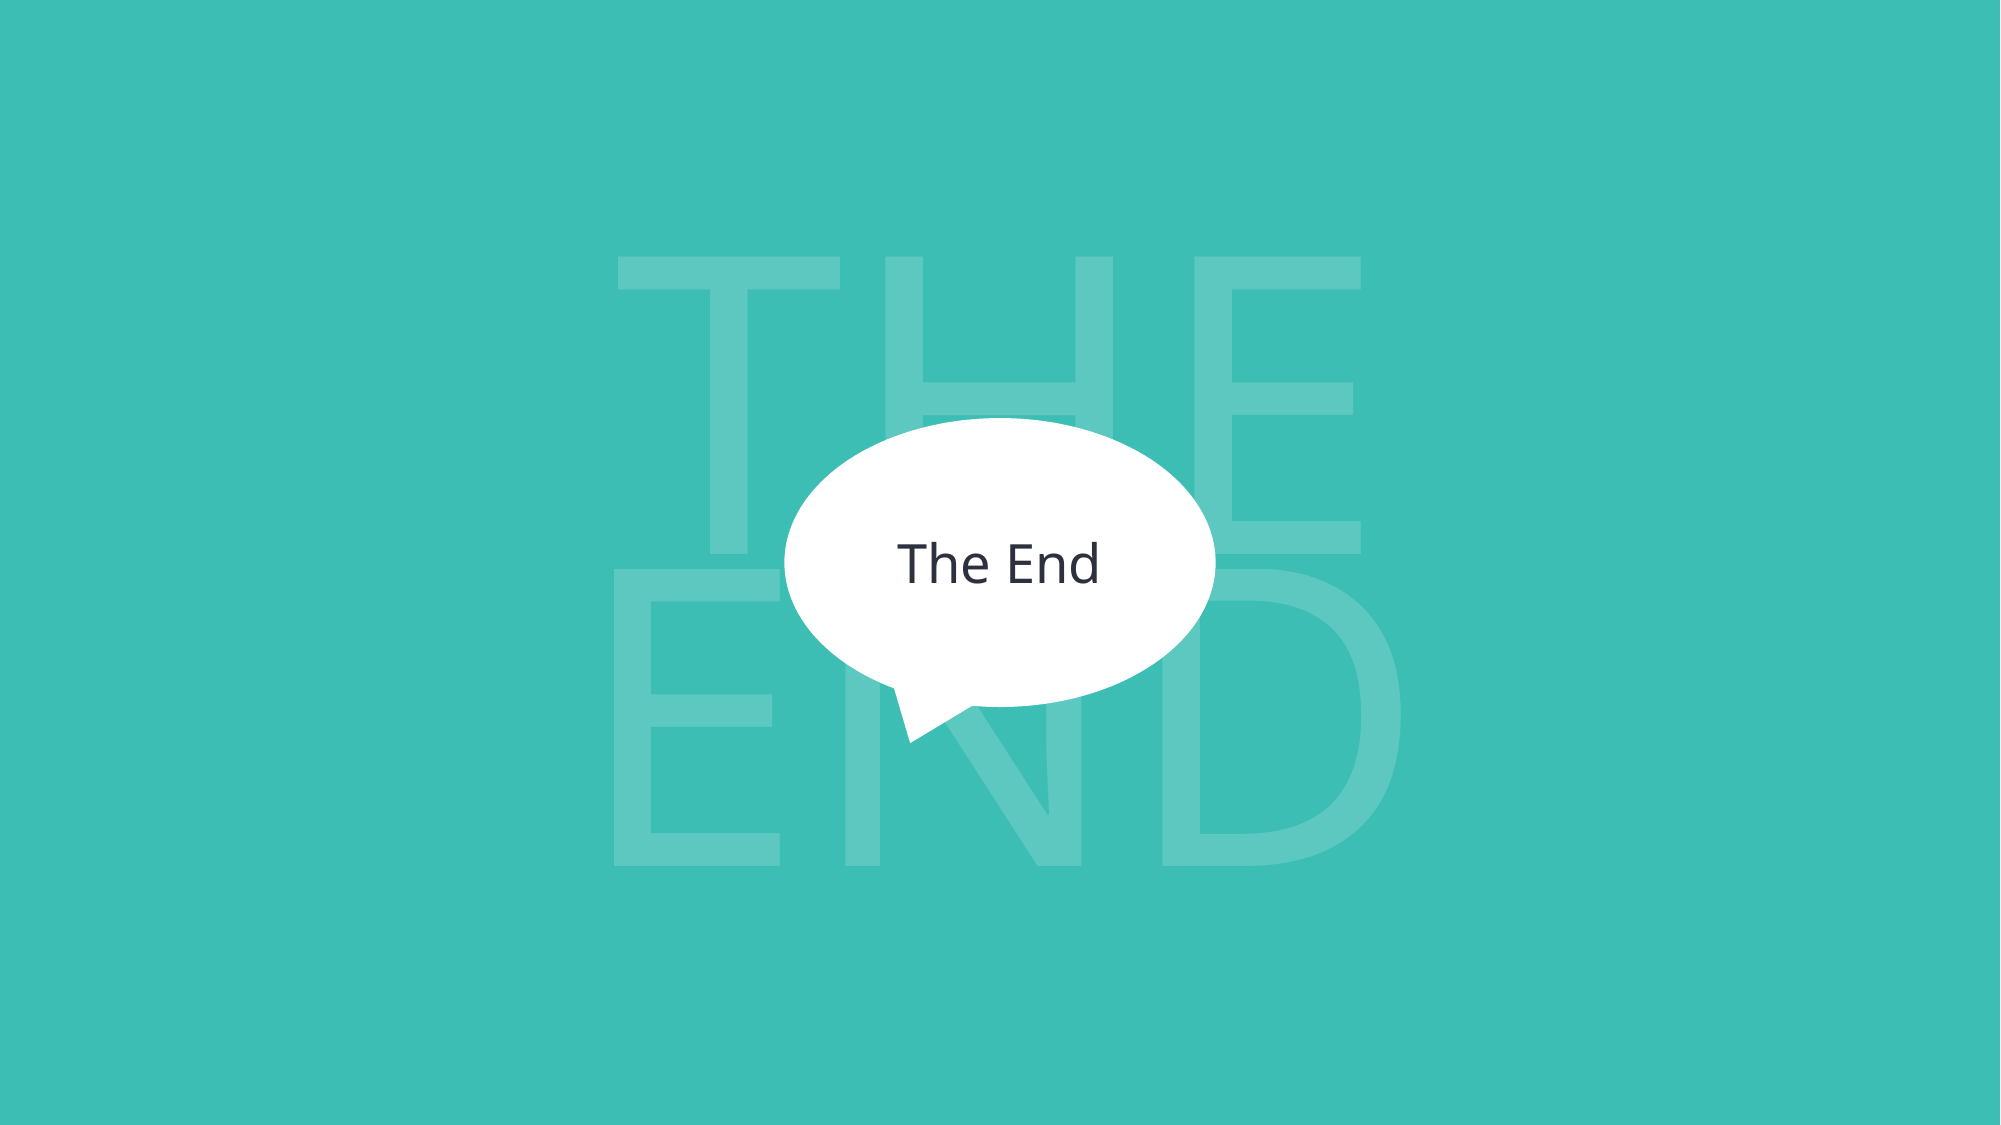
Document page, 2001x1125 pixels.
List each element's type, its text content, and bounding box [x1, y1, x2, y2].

text_box [0, 0, 2000, 1125]
text_box THE END [471, 317, 1529, 958]
text_box [783, 417, 1217, 745]
text_box The End [830, 522, 1170, 602]
